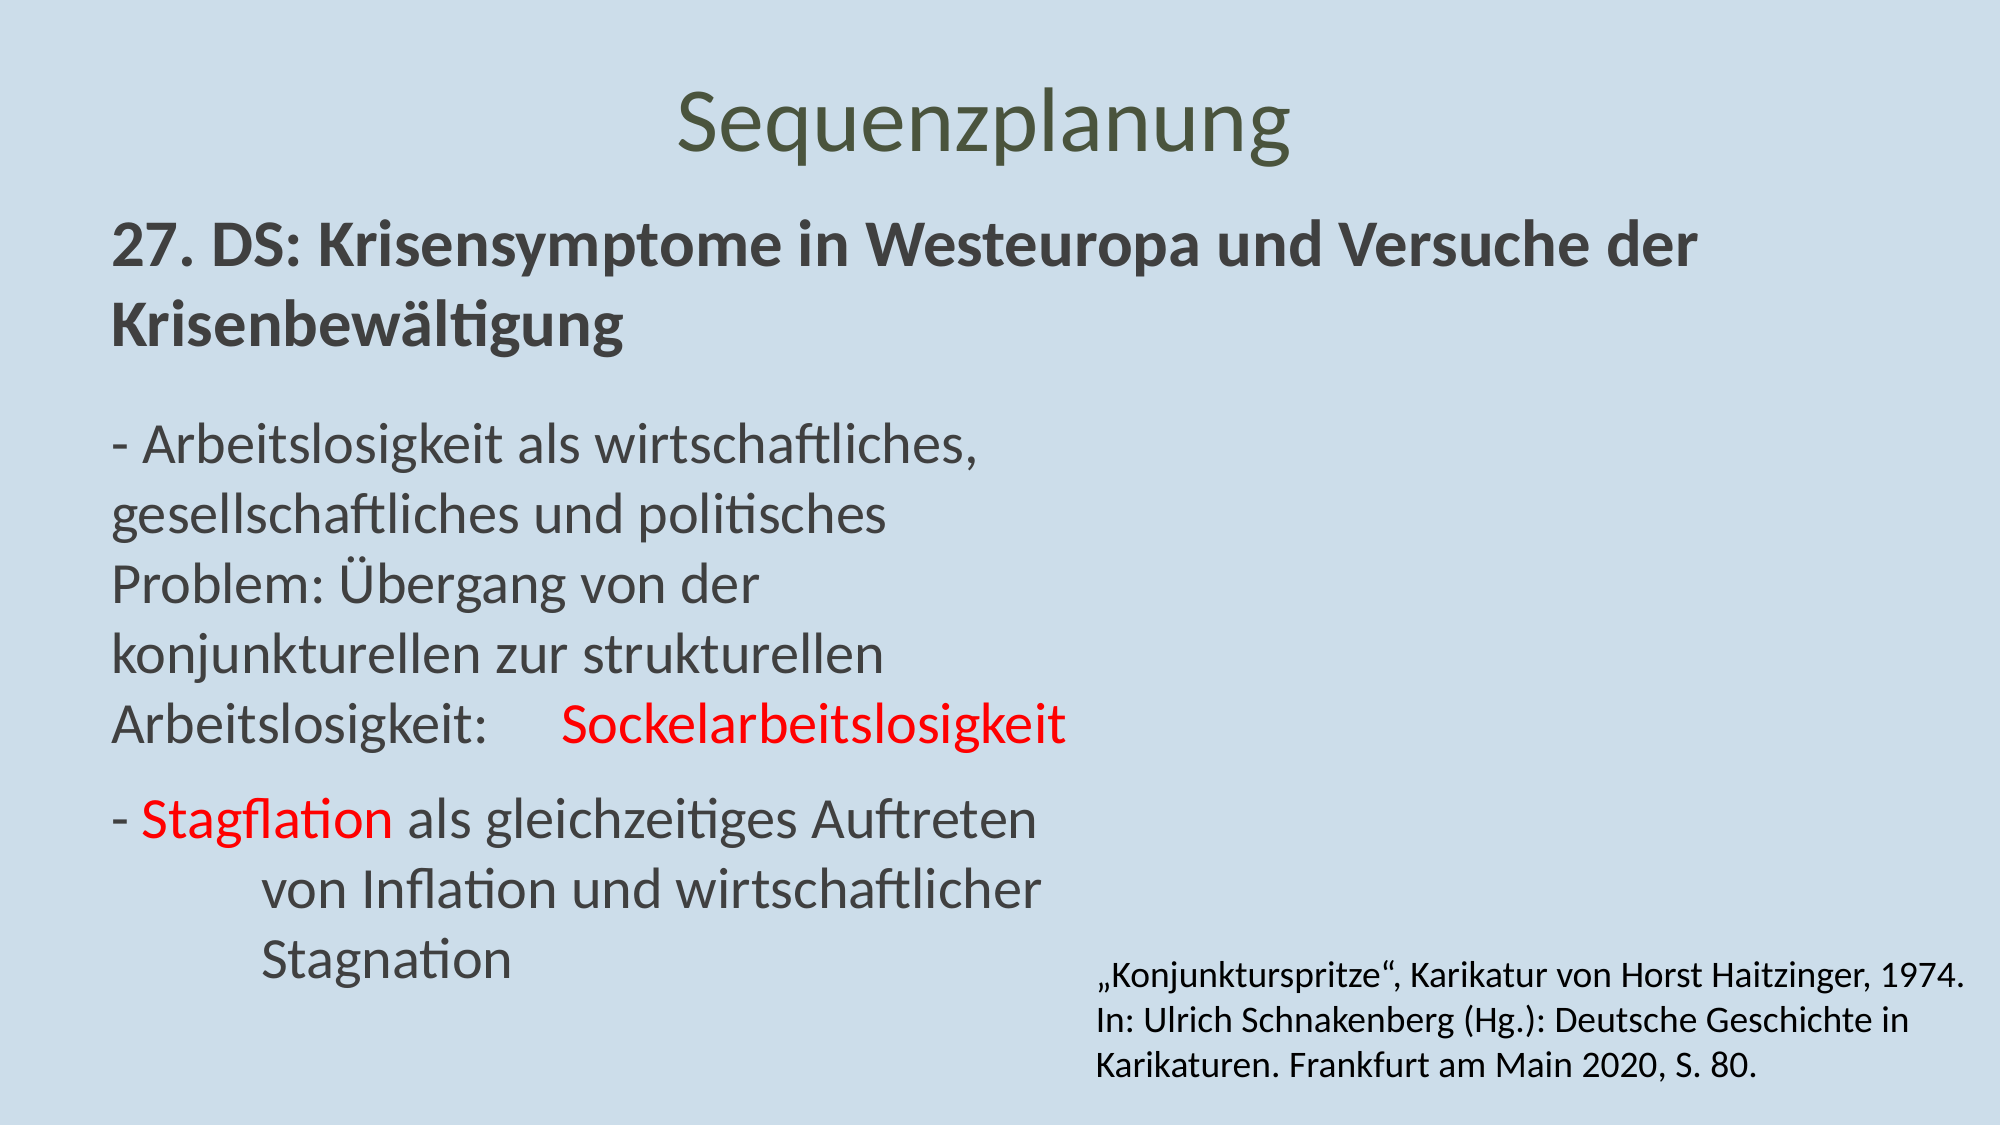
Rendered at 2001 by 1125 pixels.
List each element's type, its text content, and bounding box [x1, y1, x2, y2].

text_box - Arbeitslosigkeit als wirtschaftliches, gesellschaftliches und politisches Problem: Übergang von der konjunkturellen zur strukturellen Arbeitslosigkeit: Sockelarbeitslosigkeit - Stagflation als gleichzeitiges Auftreten von Inflation und wirtschaftlicher Stagnation [96, 397, 1147, 998]
text_box „Konjunkturspritze“, Karikatur von Horst Haitzinger, 1974. In: Ulrich Schnakenberg (Hg.): Deutsche Geschichte in Karikaturen. Frankfurt am Main 2020, S. 80. [1081, 942, 1984, 1093]
text_box Sequenzplanung [148, 64, 1799, 184]
list 27. DS: Krisensymptome in Westeuropa und Versuche der Krisenbewältigung [96, 191, 1966, 387]
